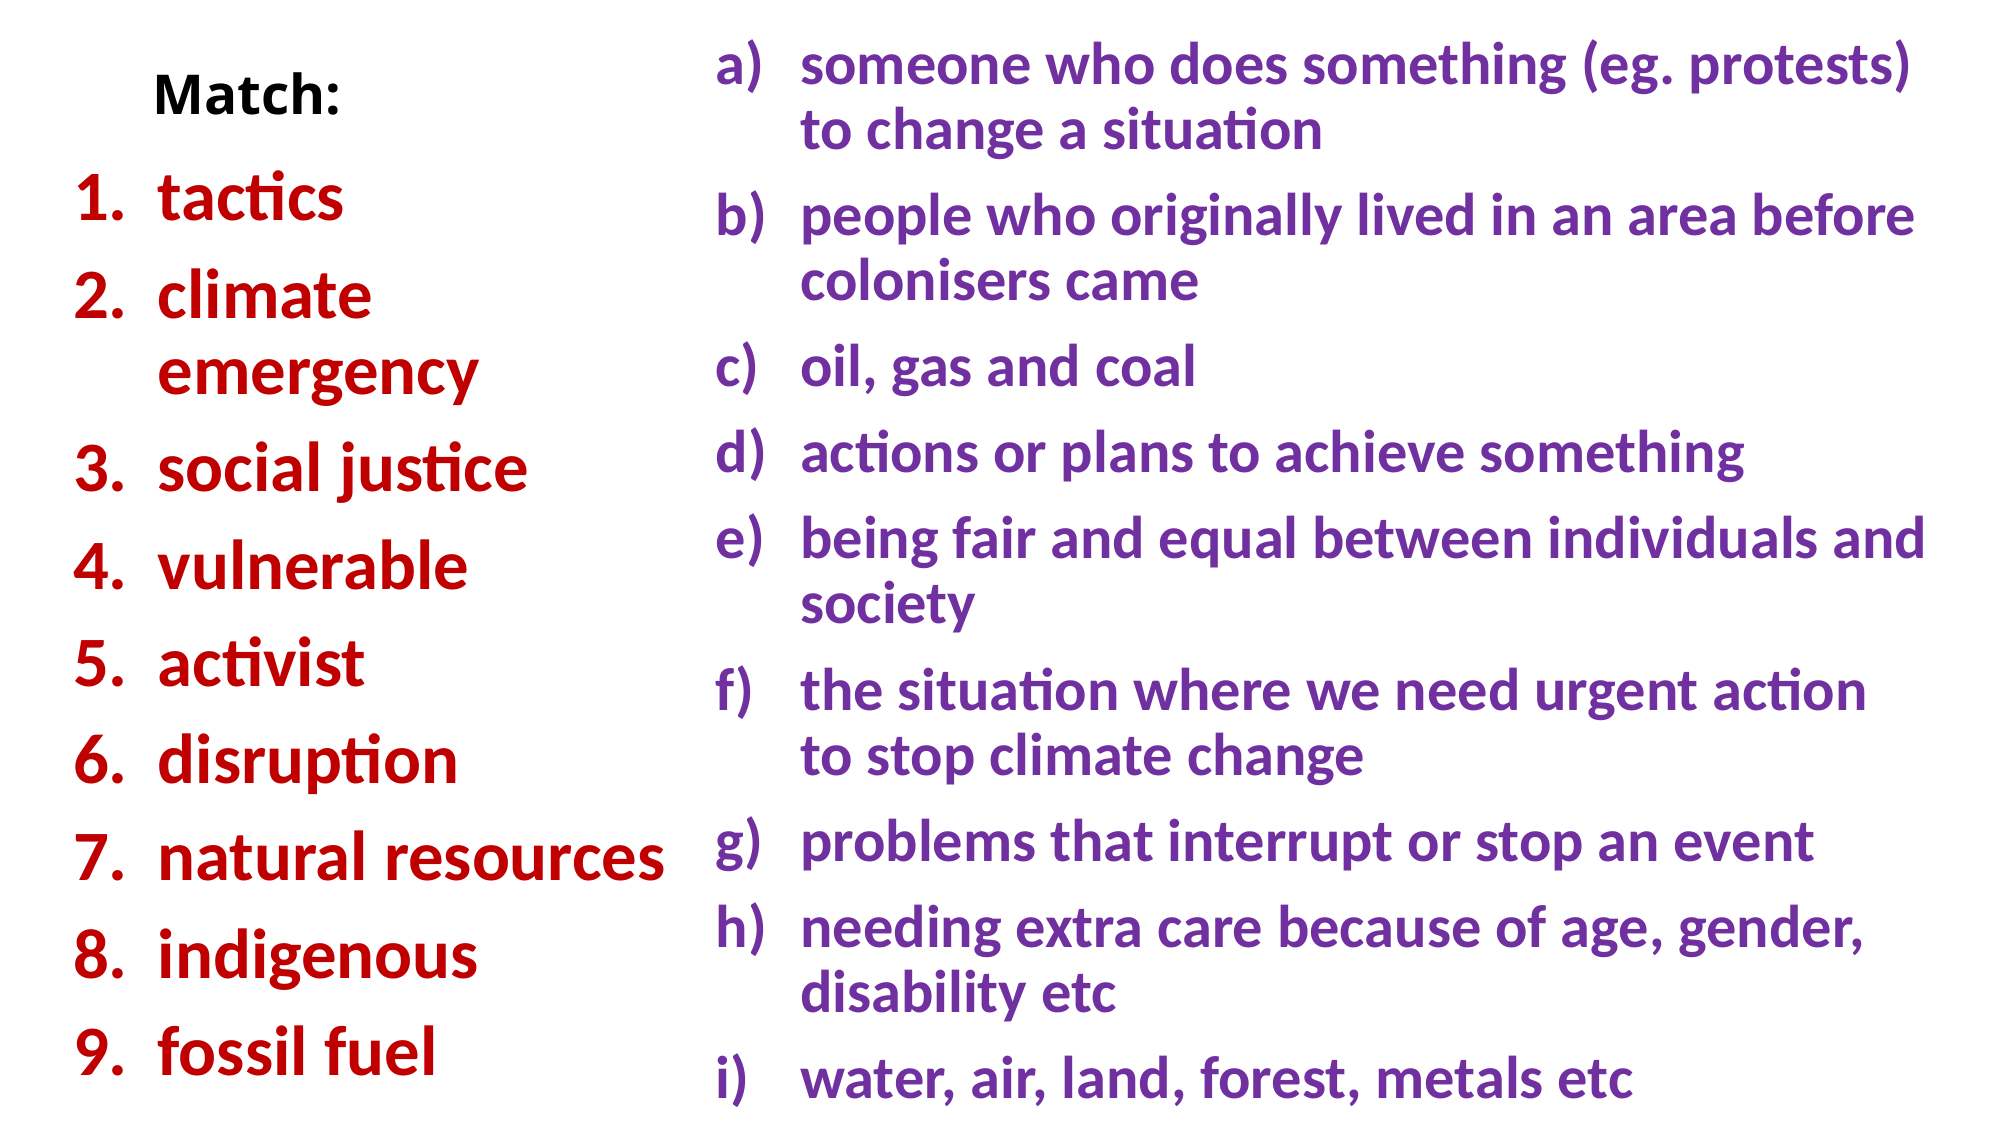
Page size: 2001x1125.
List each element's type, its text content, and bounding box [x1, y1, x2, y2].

list tactics climate emergency social justice vulnerable activist disruption natural resources indigenous fossil fuel [58, 152, 700, 1125]
title Match: [137, 59, 700, 135]
list someone who does something (eg. protests) to change a situation people who originally lived in an area before colonisers came oil, gas and coal actions or plans to achieve something being fair and equal between individuals and society the situation where we need urgent action to stop climate change problems that interrupt or stop an event needing extra care because of age, gender, disability etc water, air, land, forest, metals etc [700, 24, 1946, 1125]
